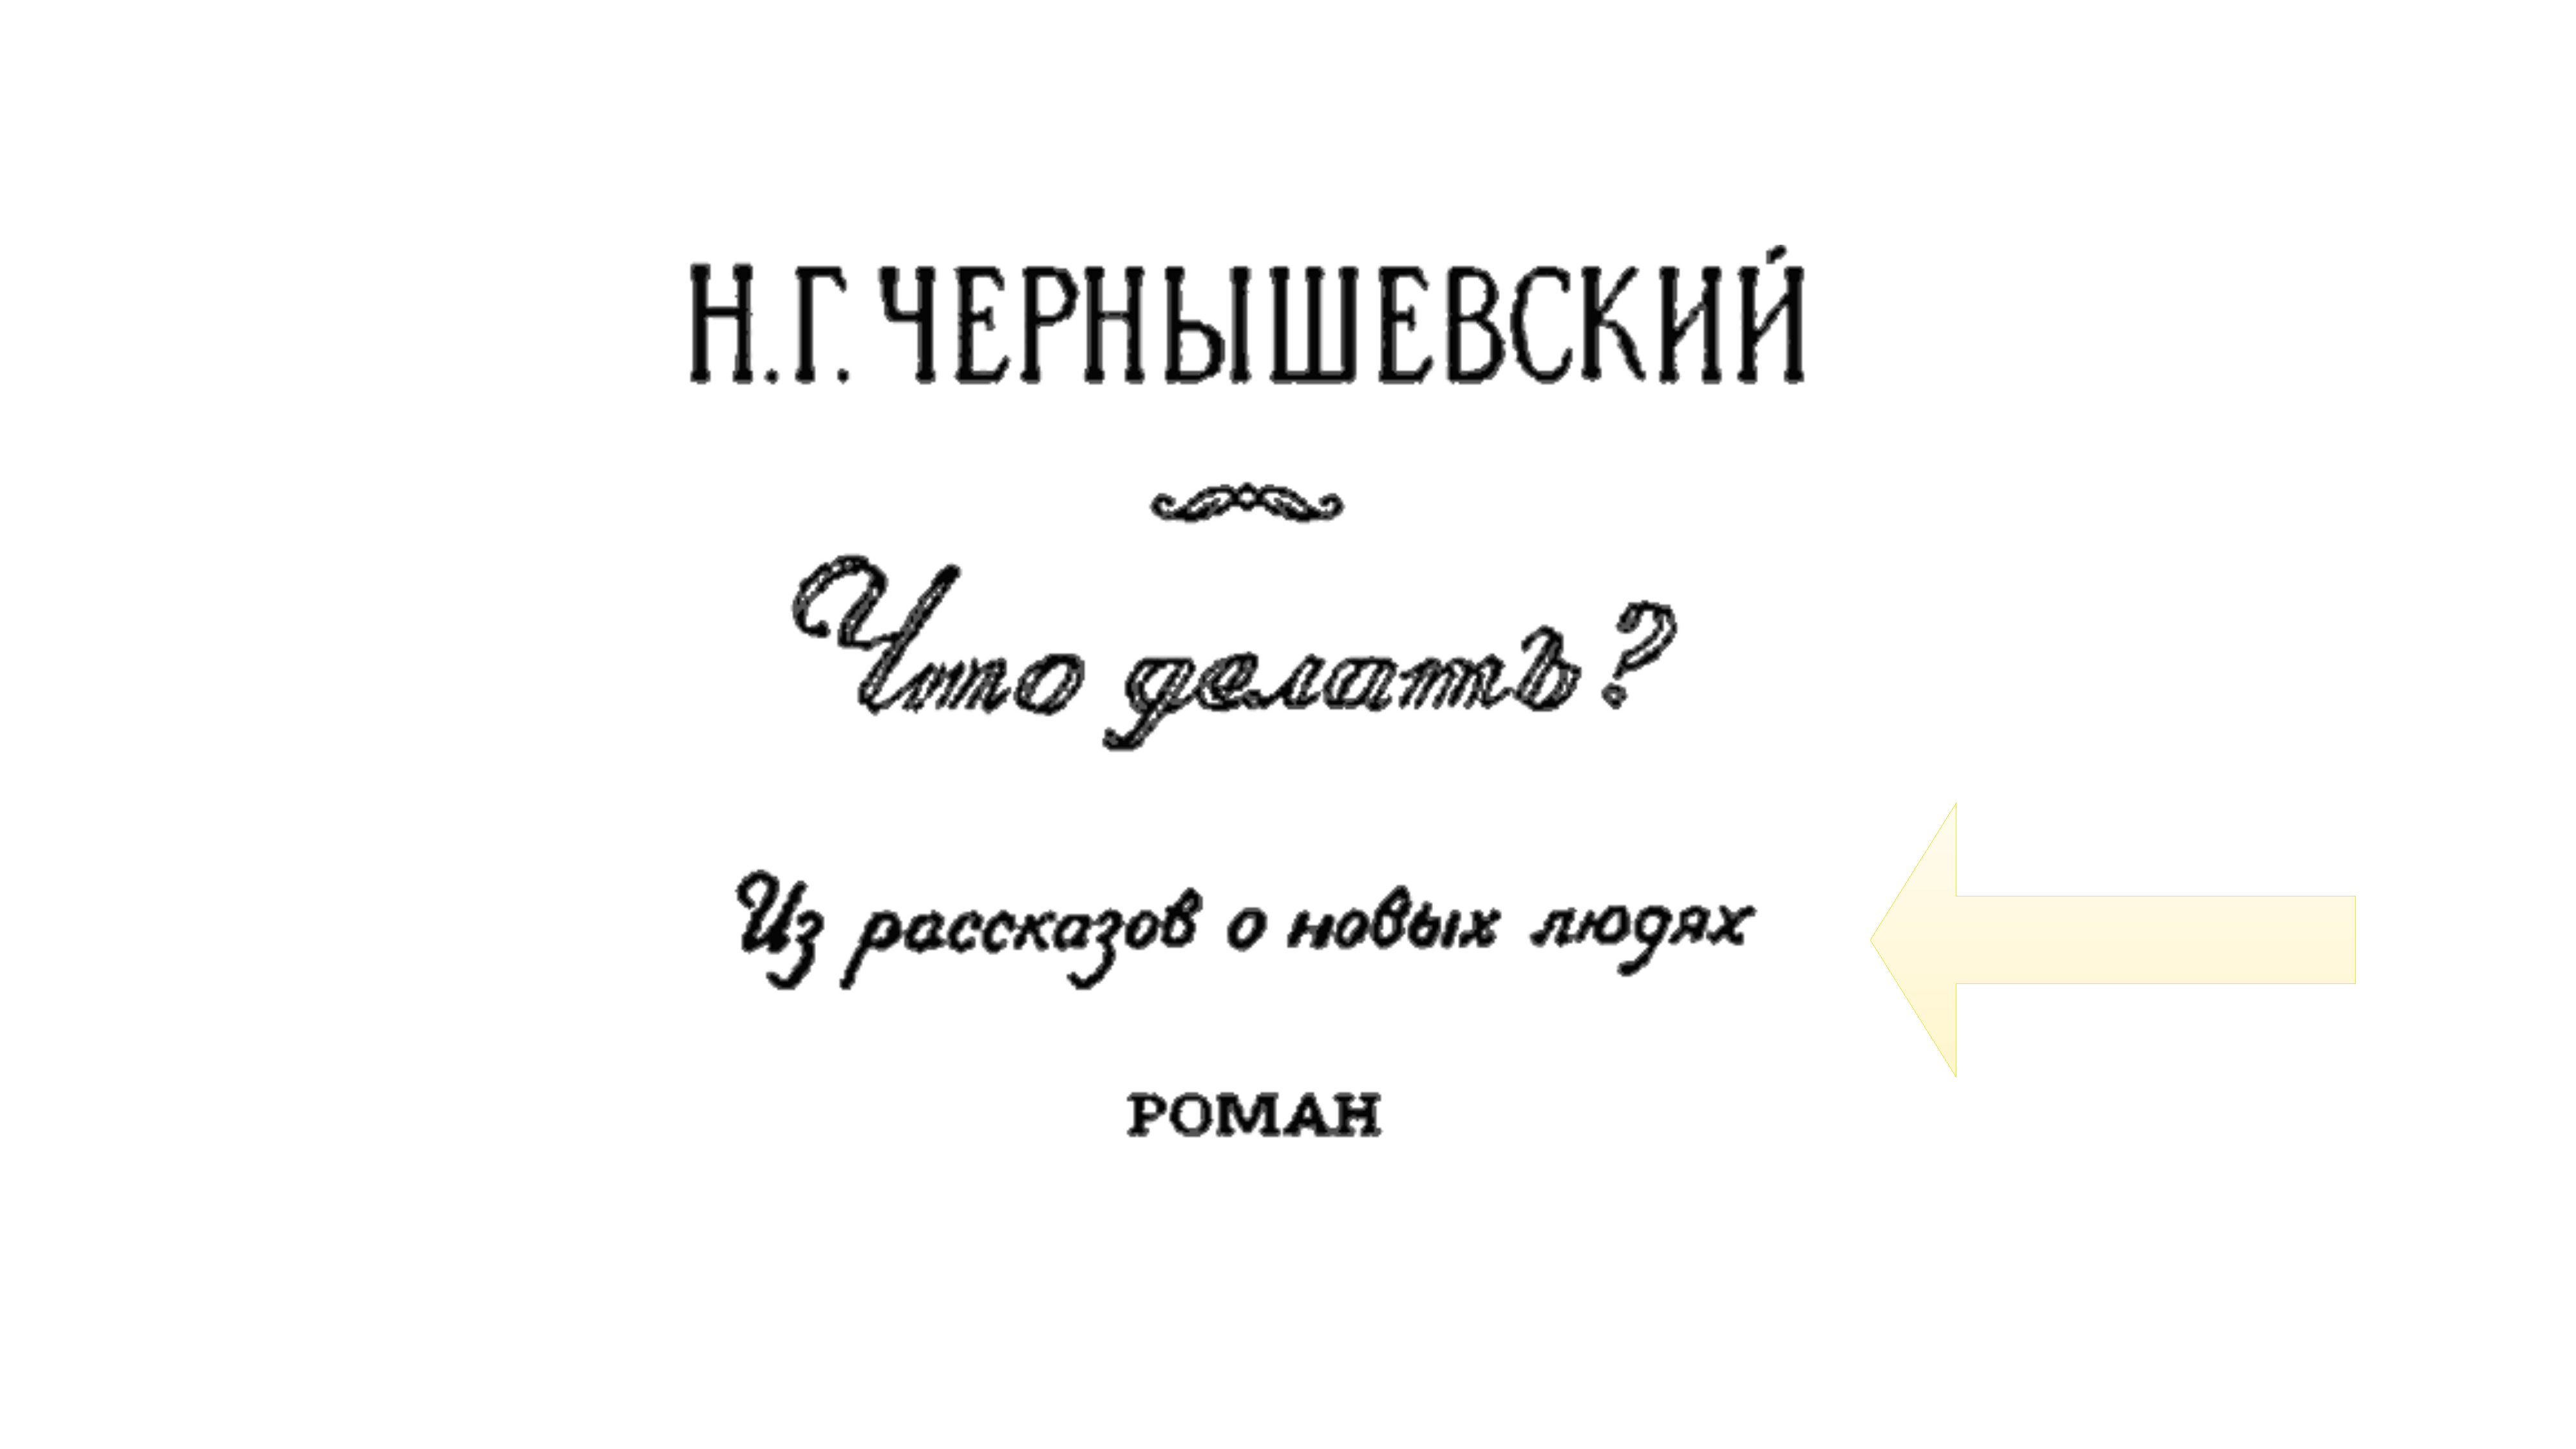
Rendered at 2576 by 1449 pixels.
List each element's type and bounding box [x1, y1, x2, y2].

picture [117, 244, 2404, 1141]
